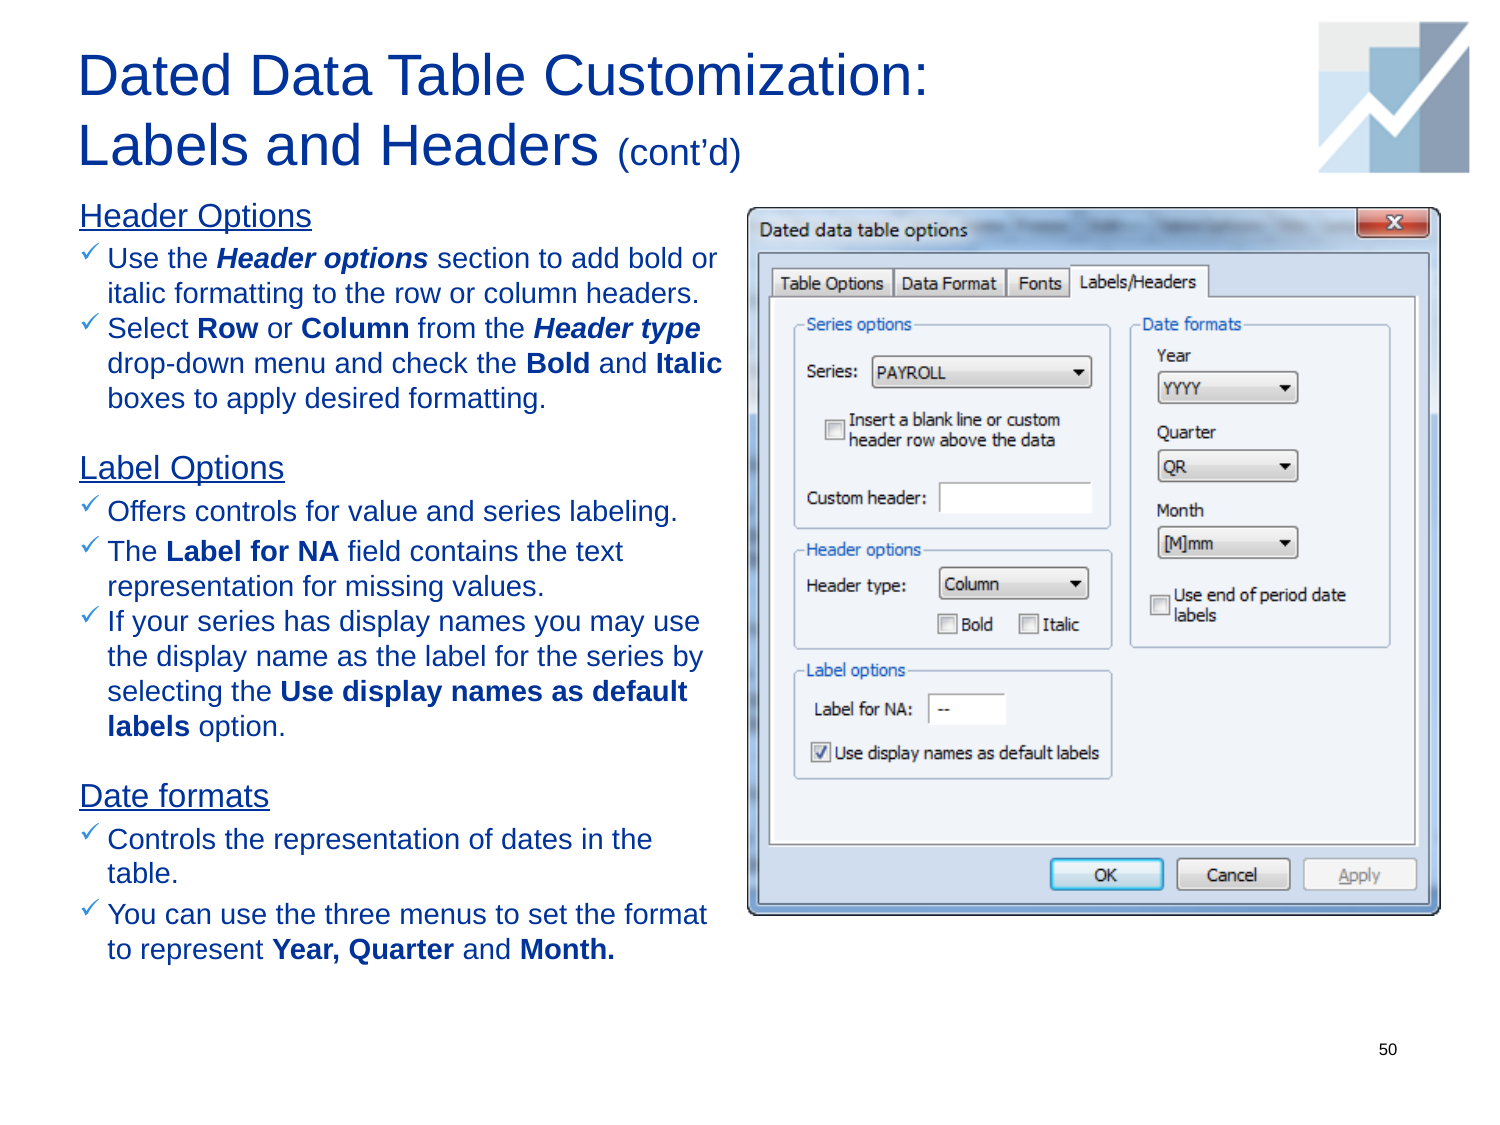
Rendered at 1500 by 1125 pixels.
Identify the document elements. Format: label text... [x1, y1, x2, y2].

picture [1300, 11, 1479, 181]
list Header Options Use the Header options section to add bold or italic formatting to the row or column headers. Select Row or Column from the Header type drop-down menu and check the Bold and Italic boxes to apply desired formatting. Label Options Offers controls for value and series labeling. The Label for NA field contains the text representation for missing values. If your series has display names you may use the display name as the label for the series by selecting the Use display names as default labels option. Date formats Controls the representation of dates in the table. You can use the three menus to set the format to represent Year, Quarter and Month. [64, 186, 748, 1094]
title Dated Data Table Customization: Labels and Headers (cont’d) [62, 0, 1297, 185]
picture [746, 207, 1441, 916]
slide_number 50 [1262, 1015, 1413, 1067]
